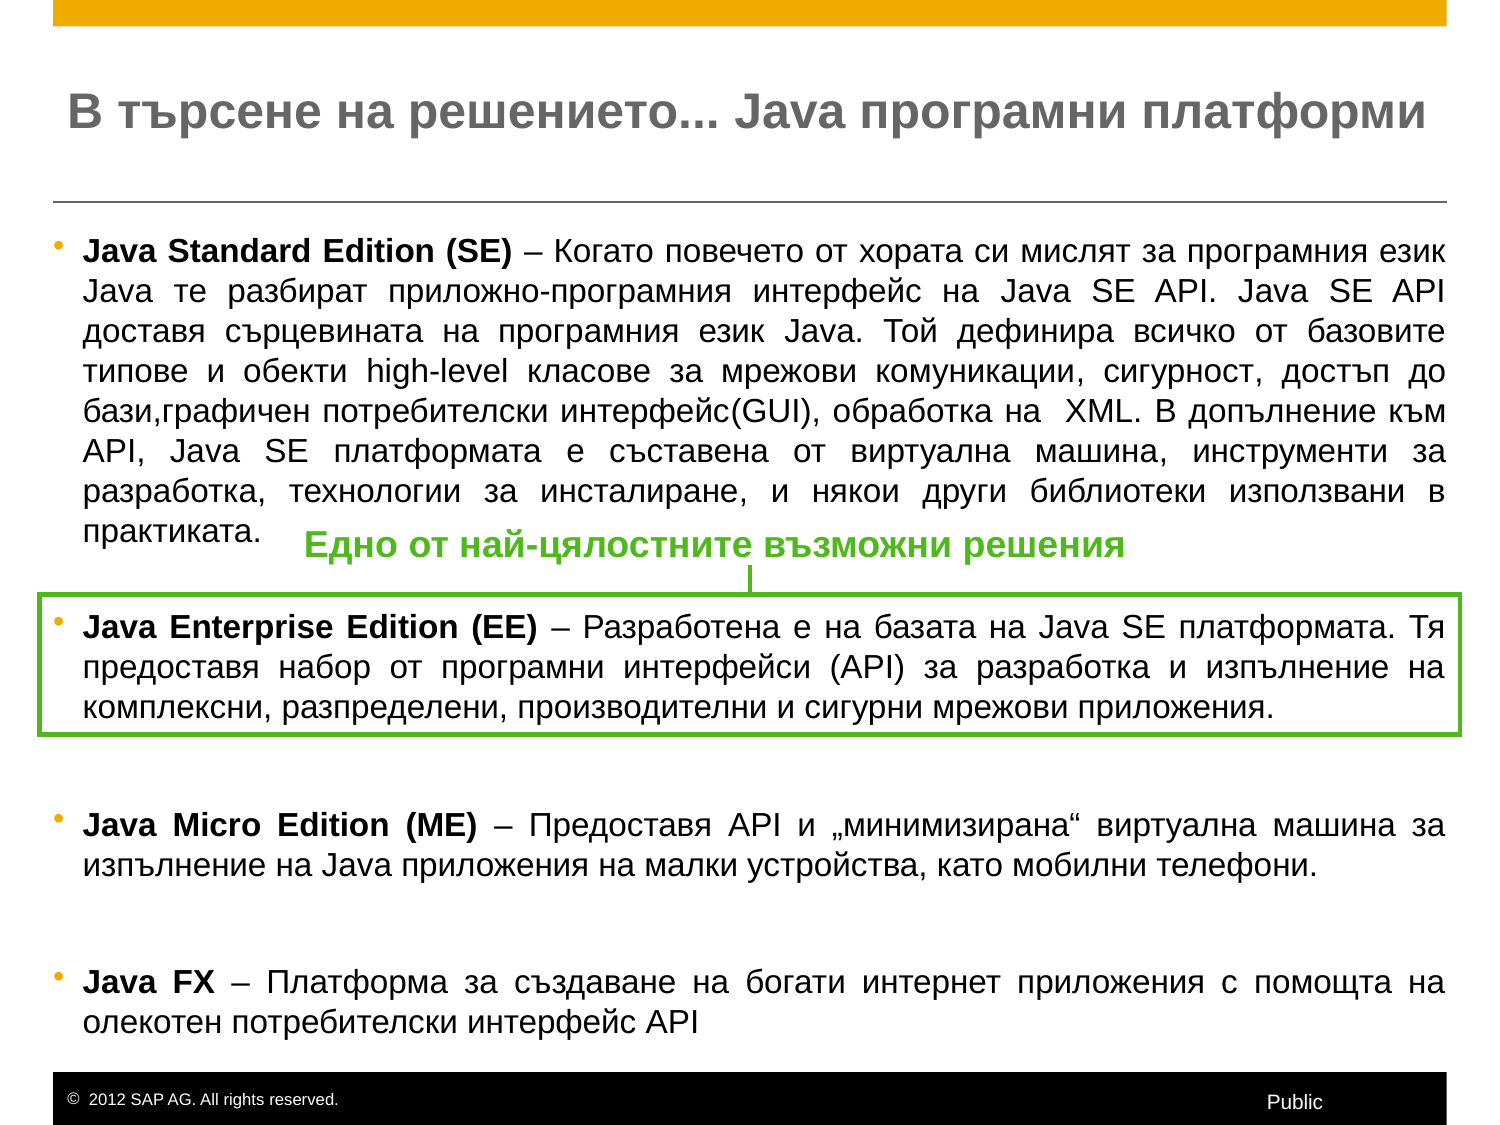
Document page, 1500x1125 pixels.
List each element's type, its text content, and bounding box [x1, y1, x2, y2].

list Java Standard Edition (SE) – Когато повечето от хората си мислят за програмния език Java те разбират приложно-програмния интерфейс на Java SE API. Java SE API доставя сърцевината на програмния език Java. Той дефинира всичко от базовите типове и обекти high-level класове за мрежови комуникации, сигурност, достъп до бази,графичен потребителски интерфейс(GUI), обработка на XML. В допълнение към API, Java SE платформата е съставена от виртуална машина, инструменти за разработка, технологии за инсталиране, и някои други библиотеки използвани в практиката. Java Enterprise Edition (EE) – Разработена е на базата на Java SE платформата. Тя предоставя набор от програмни интерфейси (API) за разработка и изпълнение на комплексни, разпределени, производителни и сигурни мрежови приложения. Java Micro Edition (ME) – Предоставя API и „минимизирана“ виртуална машина за изпълнение на Java приложения на малки устройства, като мобилни телефони. Java FX – Платформа за създаване на богати интернет приложения с помощта на олекотен потребителски интерфейс API [53, 745, 1447, 1012]
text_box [39, 519, 1461, 736]
title В търсене на решението... Java програмни платформи [53, 53, 1447, 155]
list Java Standard Edition (SE) – Когато повечето от хората си мислят за програмния език Java те разбират приложно-програмния интерфейс на Java SE API. Java SE API доставя сърцевината на програмния език Java. Той дефинира всичко от базовите типове и обекти high-level класове за мрежови комуникации, сигурност, достъп до бази,графичен потребителски интерфейс(GUI), обработка на XML. В допълнение към API, Java SE платформата е съставена от виртуална машина, инструменти за разработка, технологии за инсталиране, и някои други библиотеки използвани в практиката. Java Enterprise Edition (EE) – Разработена е на базата на Java SE платформата. Тя предоставя набор от програмни интерфейси (API) за разработка и изпълнение на комплексни, разпределени, производителни и сигурни мрежови приложения. Java Micro Edition (ME) – Предоставя API и „минимизирана“ виртуална машина за изпълнение на Java приложения на малки устройства, като мобилни телефони. Java FX – Платформа за създаване на богати интернет приложения с помощта на олекотен потребителски интерфейс API [53, 229, 1447, 519]
